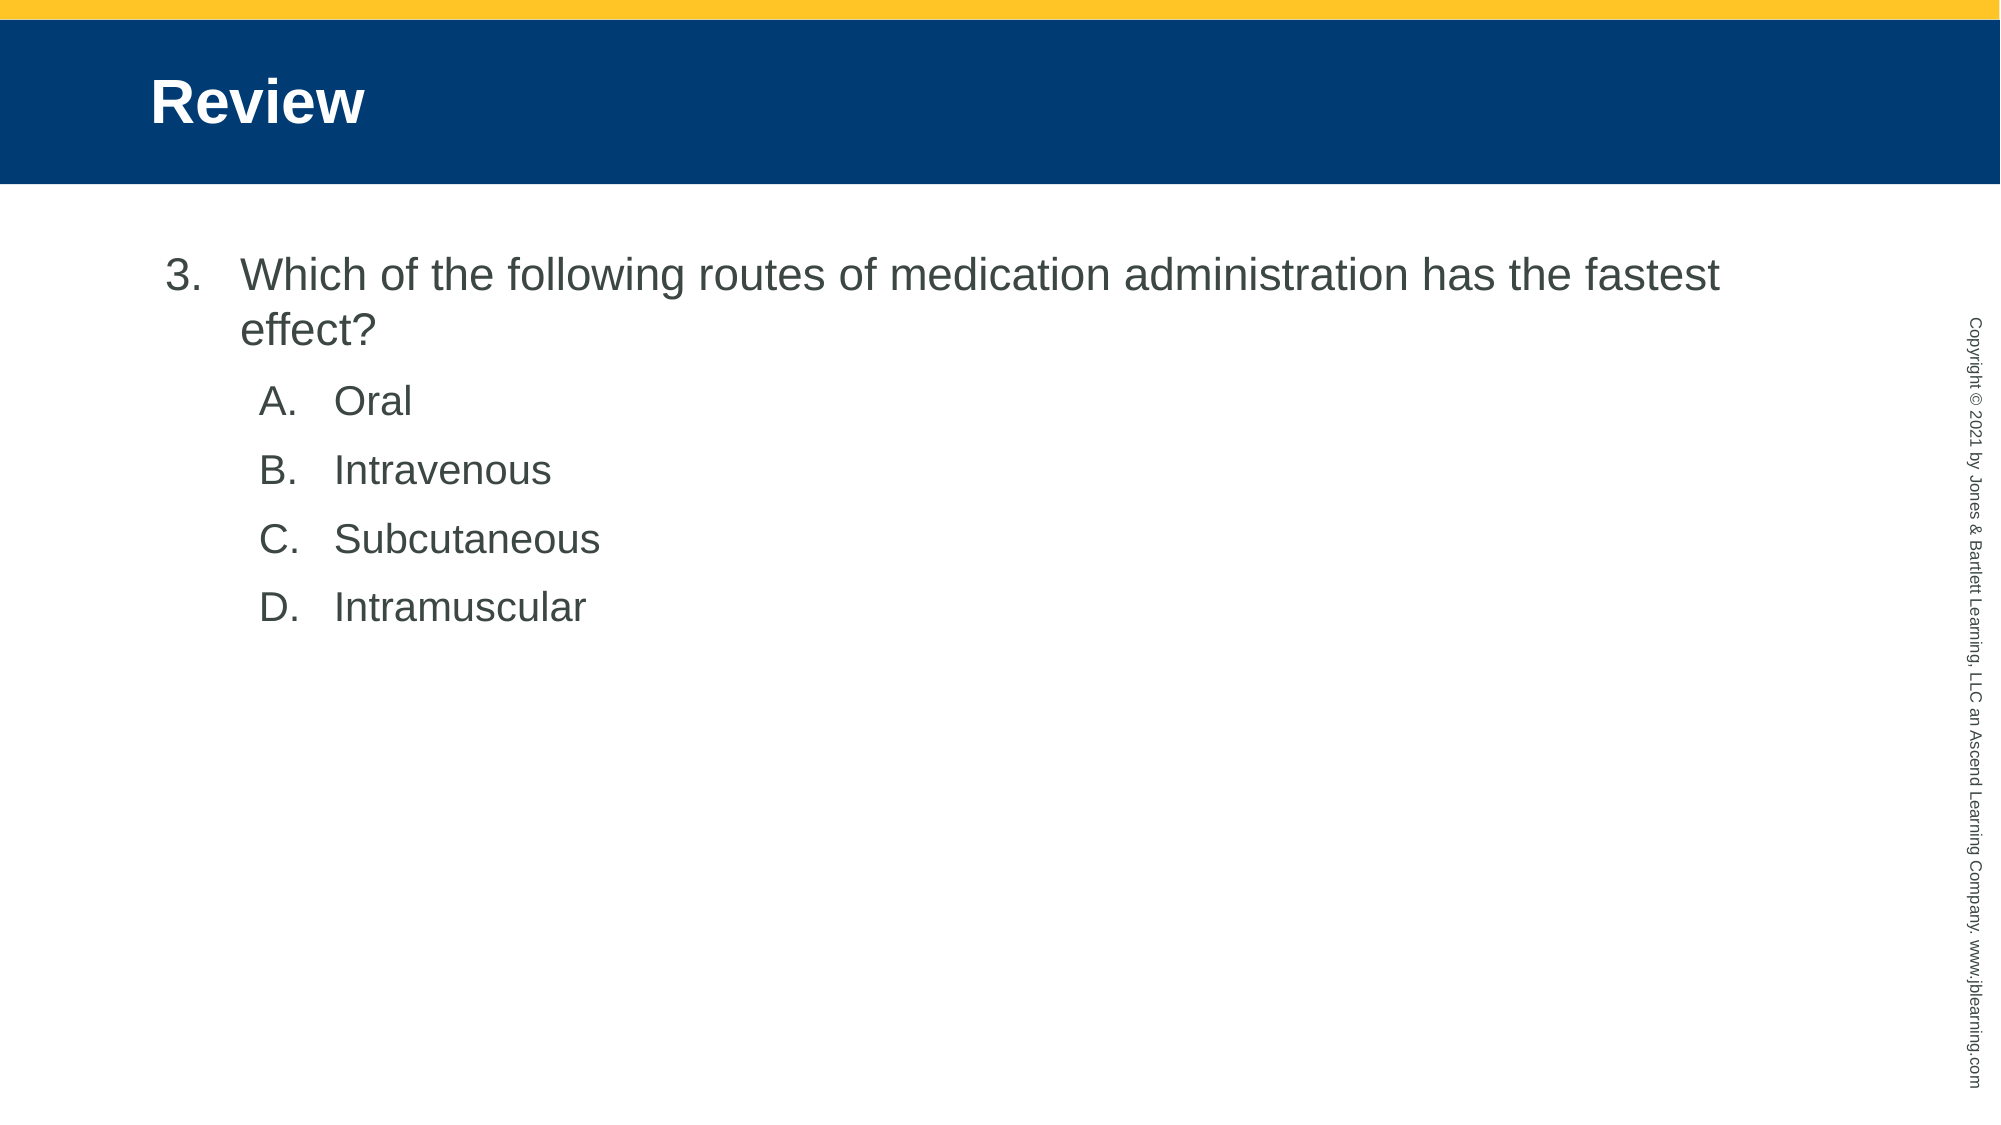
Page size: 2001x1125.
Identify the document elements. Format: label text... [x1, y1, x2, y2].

title Review [0, 19, 2000, 185]
list Which of the following routes of medication administration has the fastest effect? Oral Intravenous Subcutaneous Intramuscular [150, 237, 1850, 1025]
